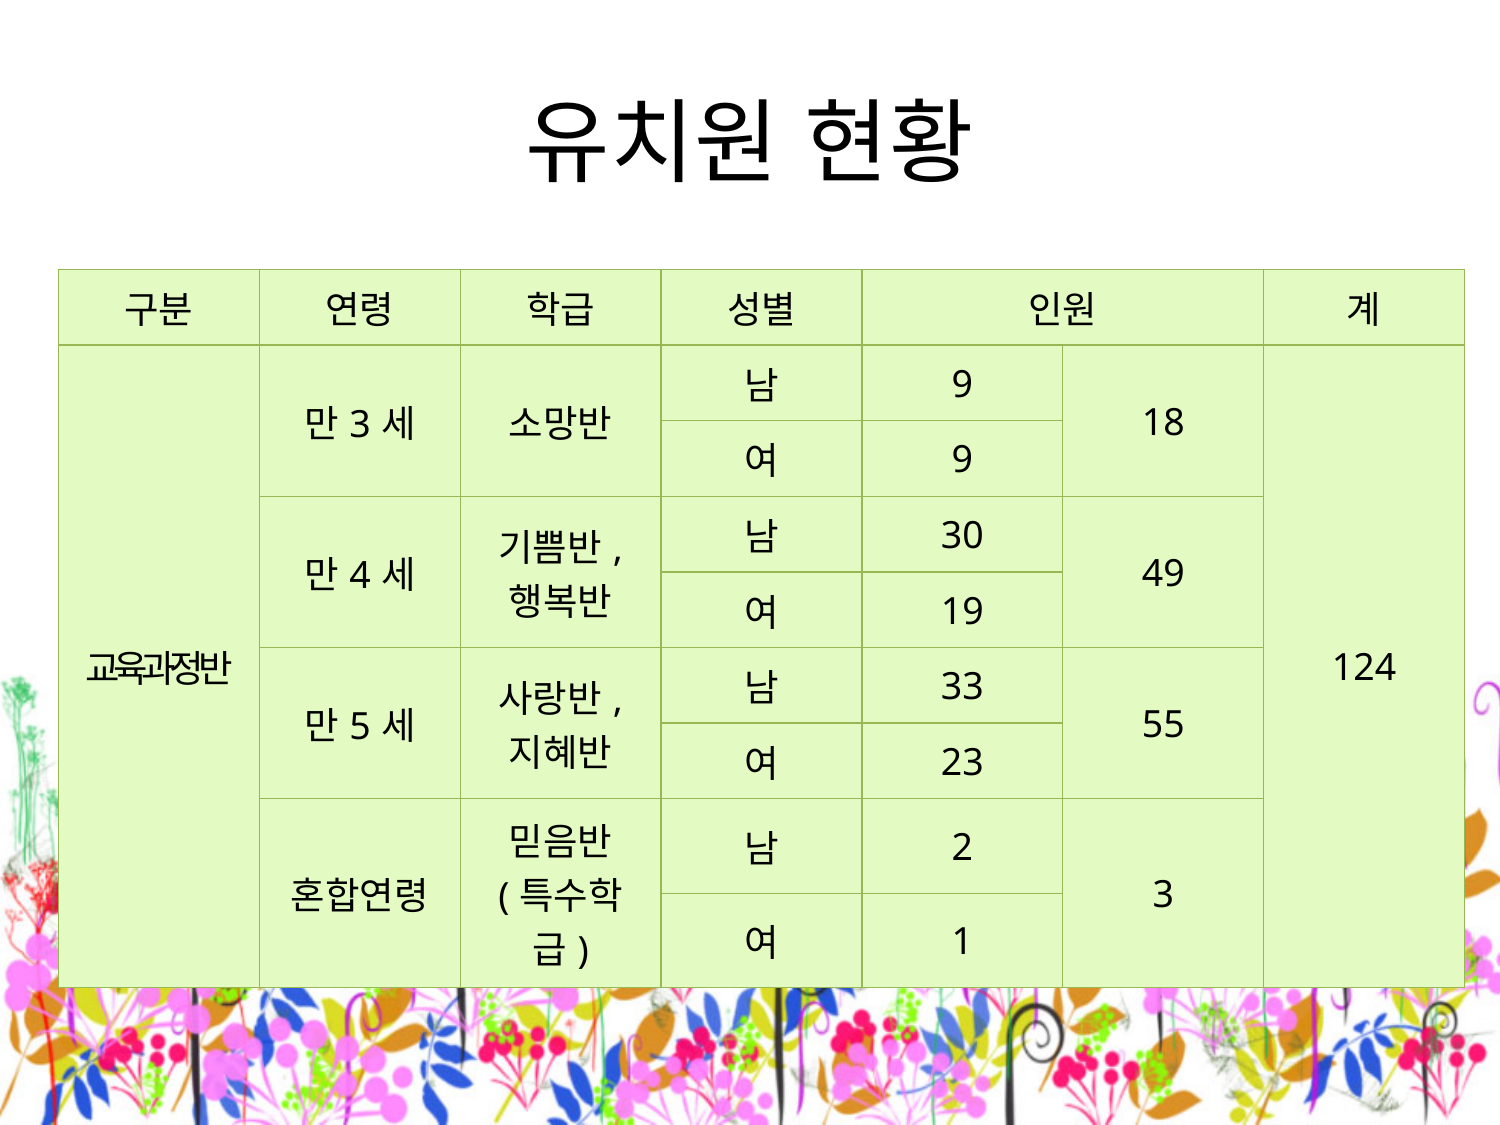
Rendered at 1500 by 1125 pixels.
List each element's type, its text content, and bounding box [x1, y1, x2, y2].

table_cell 124 [1264, 346, 1464, 987]
table_cell 소망반 [461, 346, 660, 496]
table_cell 기쁨반, 행복반 [461, 497, 660, 647]
table_cell 믿음반 (특수학급) [461, 799, 660, 987]
table_header 인원 [863, 270, 1263, 344]
table_cell 2 [863, 799, 1062, 893]
table_header 성별 [662, 270, 861, 344]
table_cell 9 [863, 421, 1062, 496]
table_header 연령 [260, 270, 460, 344]
title 유치원 현황 [75, 45, 1425, 233]
table_cell 55 [1063, 648, 1263, 798]
table_cell 23 [863, 724, 1062, 798]
table_header 학급 [461, 270, 660, 344]
table_cell 18 [1063, 346, 1263, 496]
table_cell 3 [1063, 799, 1263, 987]
table_cell 19 [863, 573, 1062, 647]
table_cell 9 [863, 346, 1062, 420]
table_cell 혼합연령 [260, 799, 460, 987]
table_cell 남 [662, 648, 861, 722]
table_cell 만3세 [260, 346, 460, 496]
table_cell 만4세 [260, 497, 460, 647]
table_cell 만5세 [260, 648, 460, 798]
table_cell 남 [662, 346, 861, 420]
table_header 계 [1264, 270, 1464, 344]
table_cell 남 [662, 497, 861, 571]
table_cell 남 [662, 799, 861, 893]
table_cell 33 [863, 648, 1062, 722]
table_cell 1 [863, 894, 1062, 987]
table_cell 교육과정반 [59, 346, 259, 987]
table_cell 49 [1063, 497, 1263, 647]
table_cell 사랑반, 지혜반 [461, 648, 660, 798]
table_cell 여 [662, 724, 861, 798]
table_cell 여 [662, 573, 861, 647]
table_cell 30 [863, 497, 1062, 571]
table_cell 여 [662, 421, 861, 496]
table_cell 여 [662, 894, 861, 987]
table_header 구분 [59, 270, 259, 344]
picture [0, 0, 1500, 1125]
